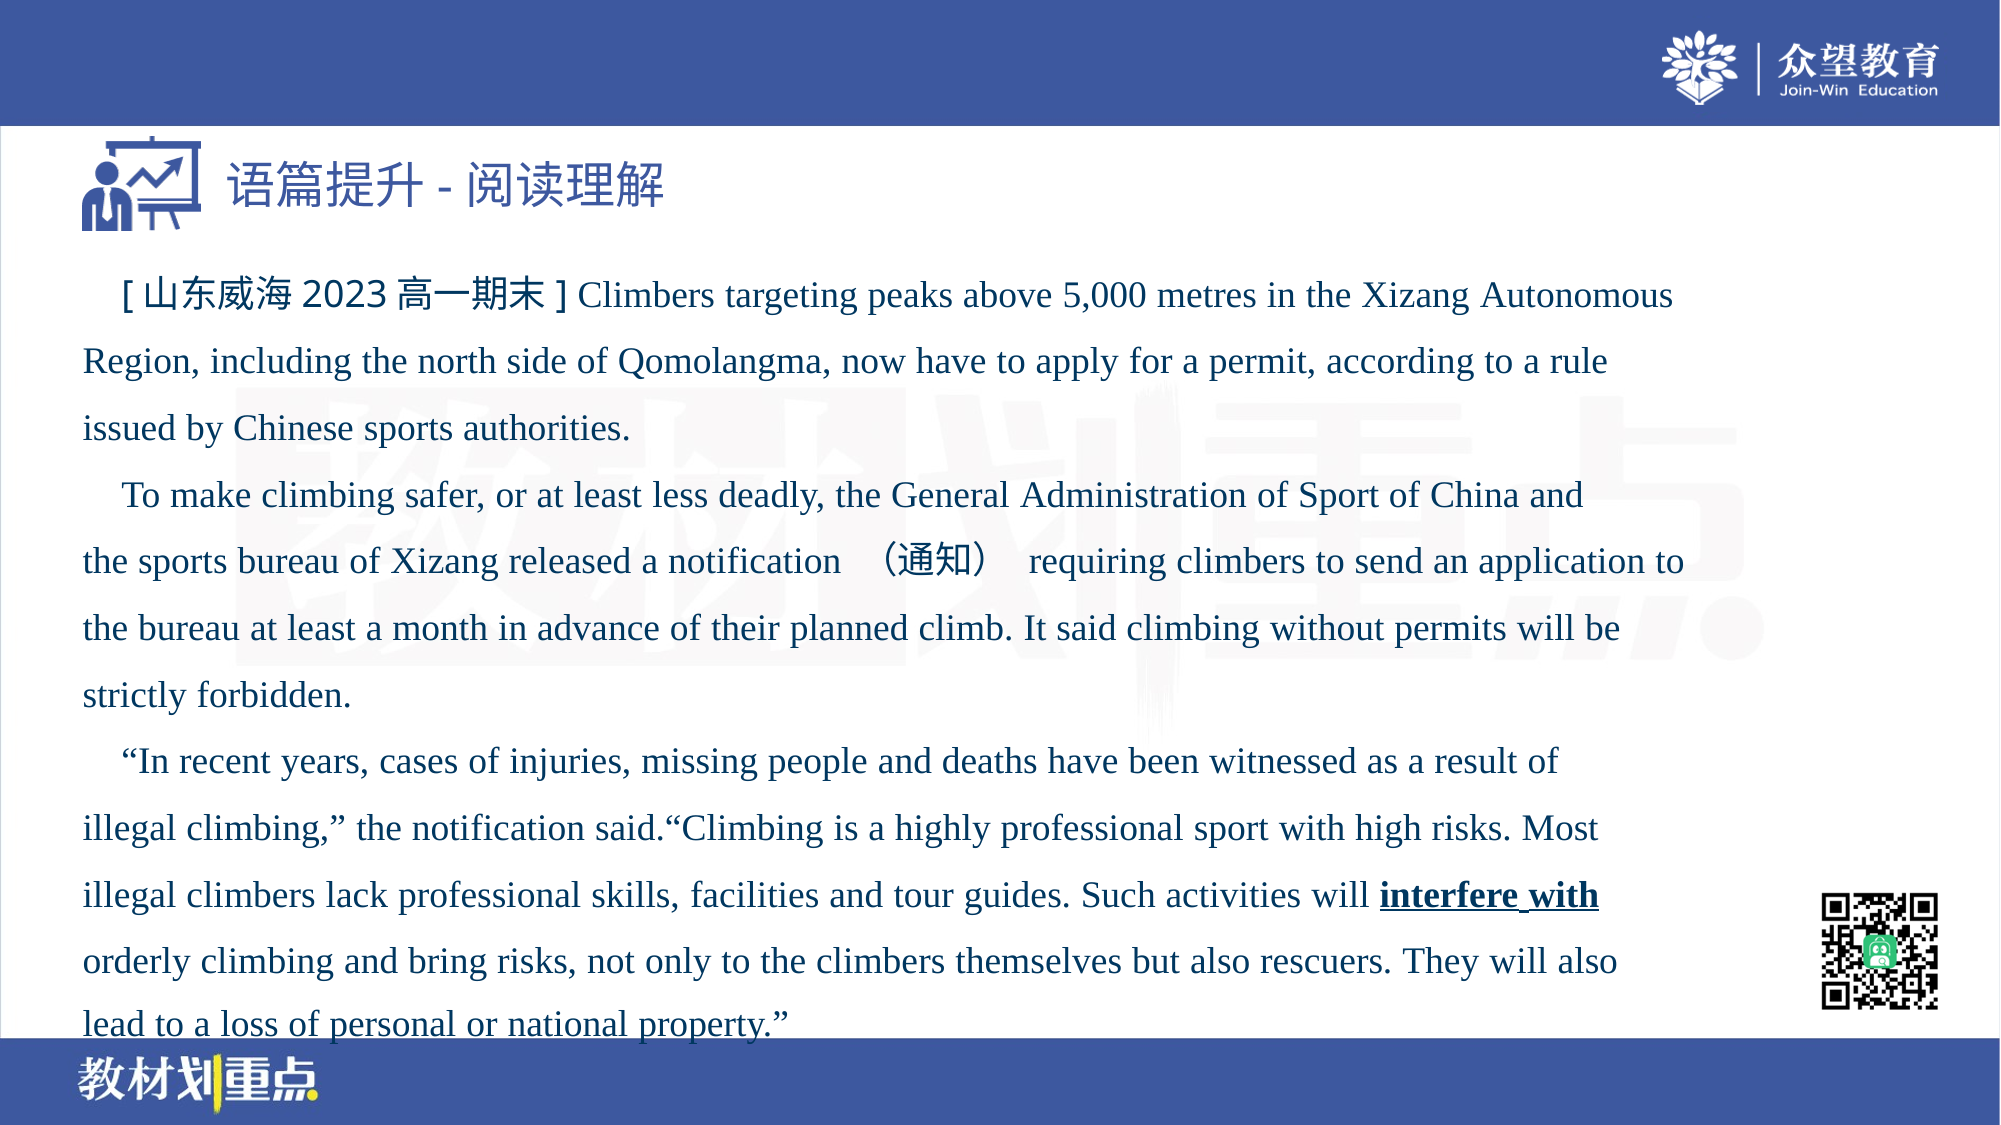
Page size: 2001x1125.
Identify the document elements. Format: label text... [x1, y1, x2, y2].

text_box [山东威海2023高一期末] Climbers targeting peaks above 5,000 metres in the Xizang Autonomous Region, including the north side of Qomolangma, now have to apply for a permit, according to a rule issued by Chinese sports authorities. To make climbing safer, or at least less deadly, the General Administration of Sport of China and the sports bureau of Xizang released a notification （通知） requiring climbers to send an application to the bureau at least a month in advance of their planned climb. It said climbing without permits will be strictly forbidden. “In recent years, cases of injuries, missing people and deaths have been witnessed as a result of illegal climbing,” the notification said.“Climbing is a highly professional sport with high risks. Most illegal climbers lack professional skills, facilities and tour guides. Such activities will interfere with orderly climbing and bring risks, not only to the climbers themselves but also rescuers. They will also lead to a loss of personal or national property.” [82, 248, 1817, 1038]
picture [0, 0, 2000, 1125]
